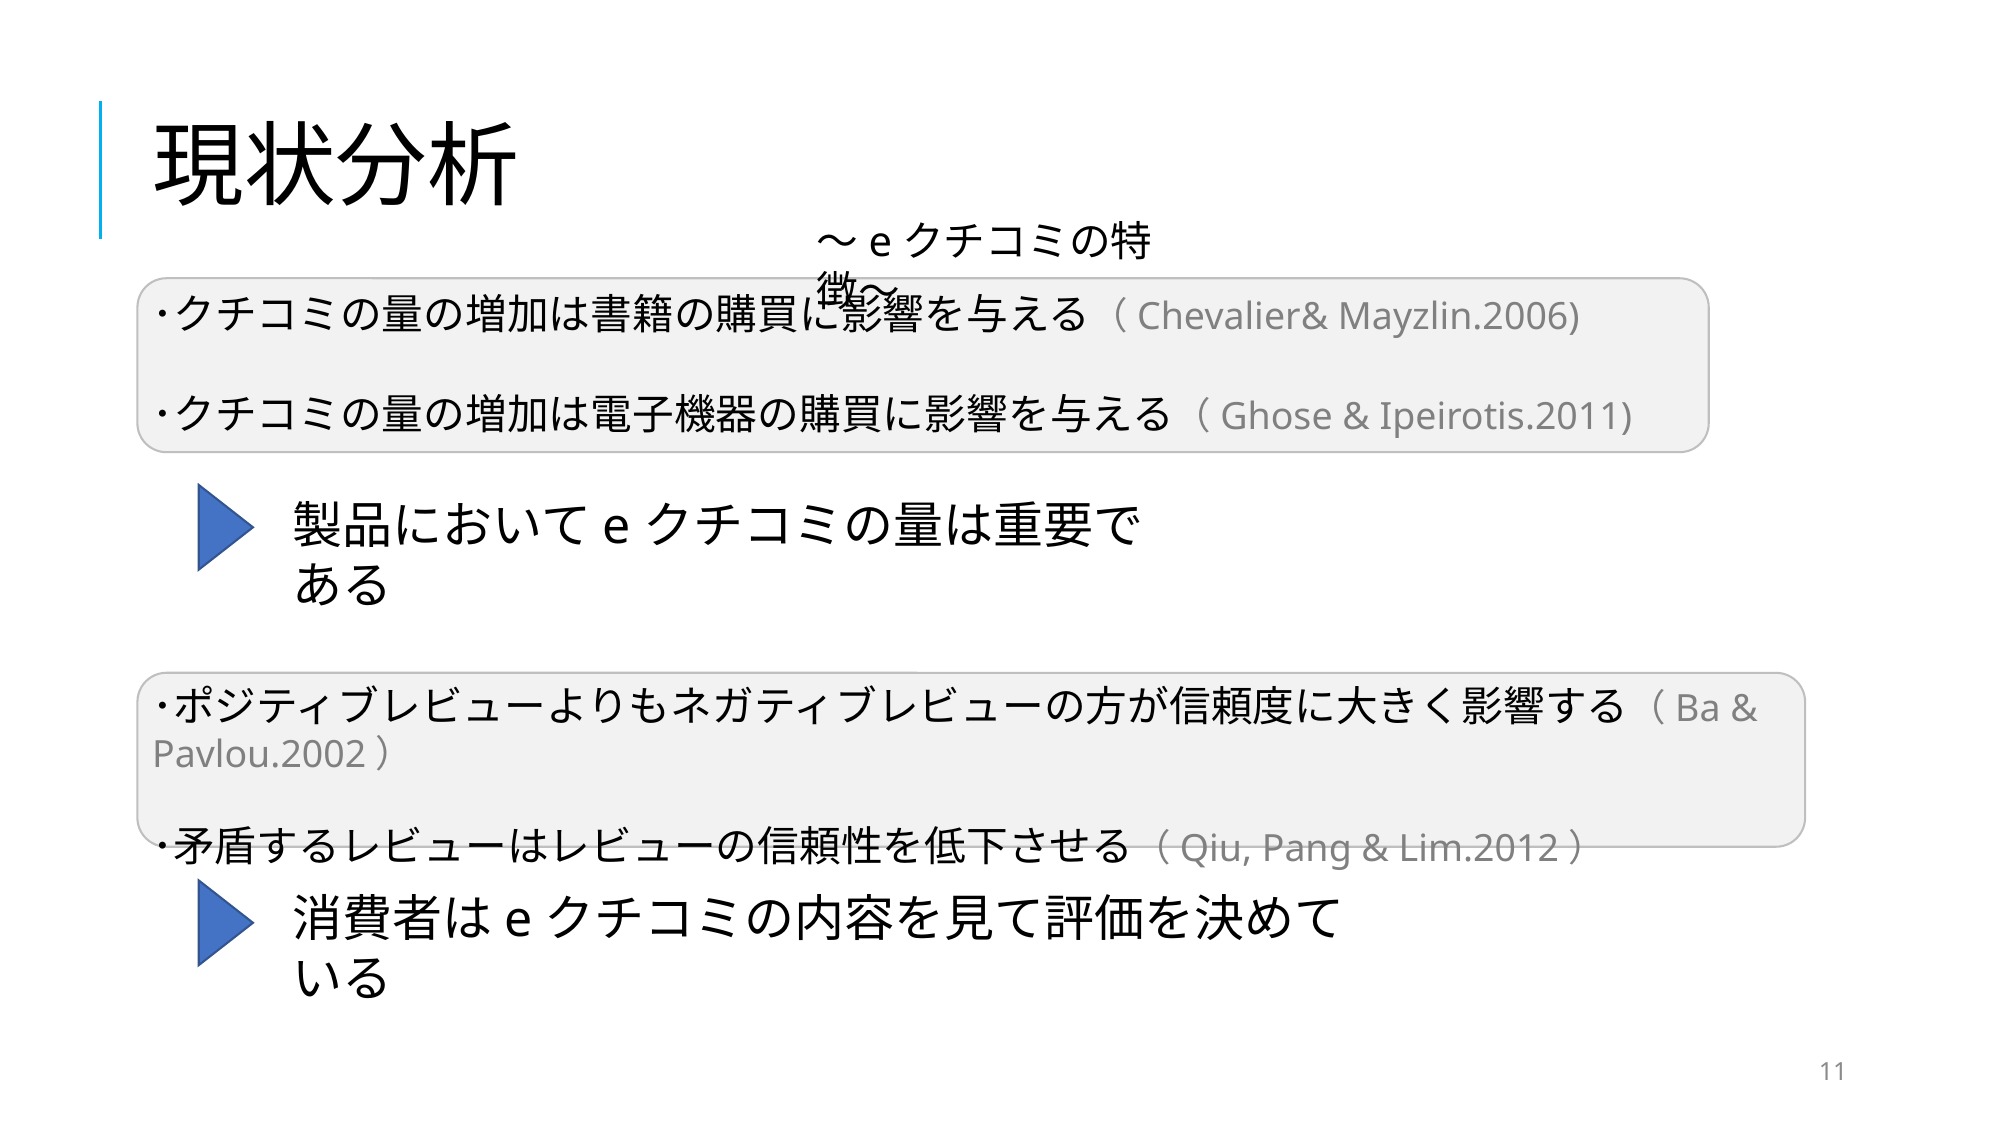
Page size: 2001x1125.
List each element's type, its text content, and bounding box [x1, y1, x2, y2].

title 現状分析 [137, 59, 1863, 278]
text_box [197, 878, 255, 968]
slide_number 11 [1412, 1042, 1863, 1103]
text_box ･クチコミの量の増加は書籍の購買に影響を与える（Chevalier& Mayzlin.2006) ･クチコミの量の増加は電子機器の購買に影響を与える（Ghose & Ipeirotis.2011) [137, 280, 1673, 446]
text_box [197, 482, 255, 572]
text_box 消費者はeクチコミの内容を見て評価を決めている [277, 878, 1387, 1014]
text_box ～eクチコミの特徴～ [802, 207, 1198, 280]
text_box 製品においてeクチコミの量は重要である [277, 486, 1183, 622]
text_box [146, 278, 1710, 454]
text_box ･ポジティブレビューよりもネガティブレビューの方が信頼度に大きく影響する（Ba & Pavlou.2002） ･矛盾するレビューはレビューの信頼性を低下させる（Qiu, Pang & Lim.2012） [137, 672, 1806, 878]
